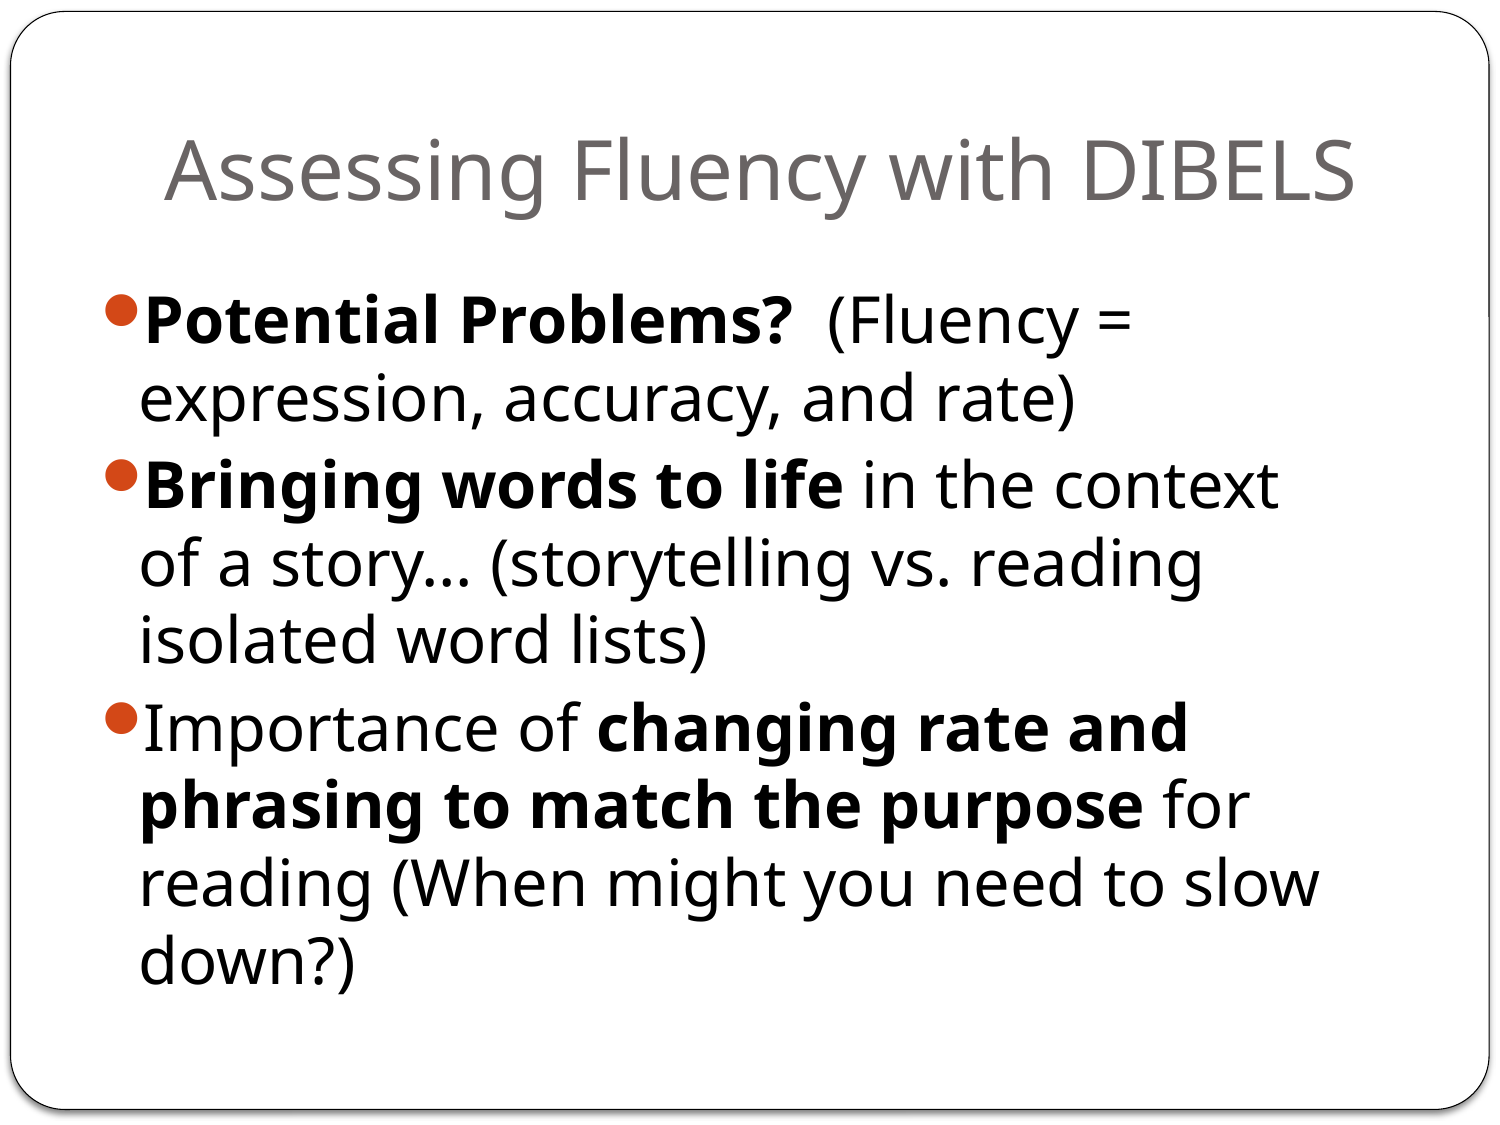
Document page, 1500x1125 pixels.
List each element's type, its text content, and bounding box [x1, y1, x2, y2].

title Assessing Fluency with DIBELS [150, 45, 1425, 233]
list Potential Problems? (Fluency = expression, accuracy, and rate) Bringing words to life in the context of a story… (storytelling vs. reading isolated word lists) Importance of changing rate and phrasing to match the purpose for reading (When might you need to slow down?) [86, 270, 1362, 1021]
